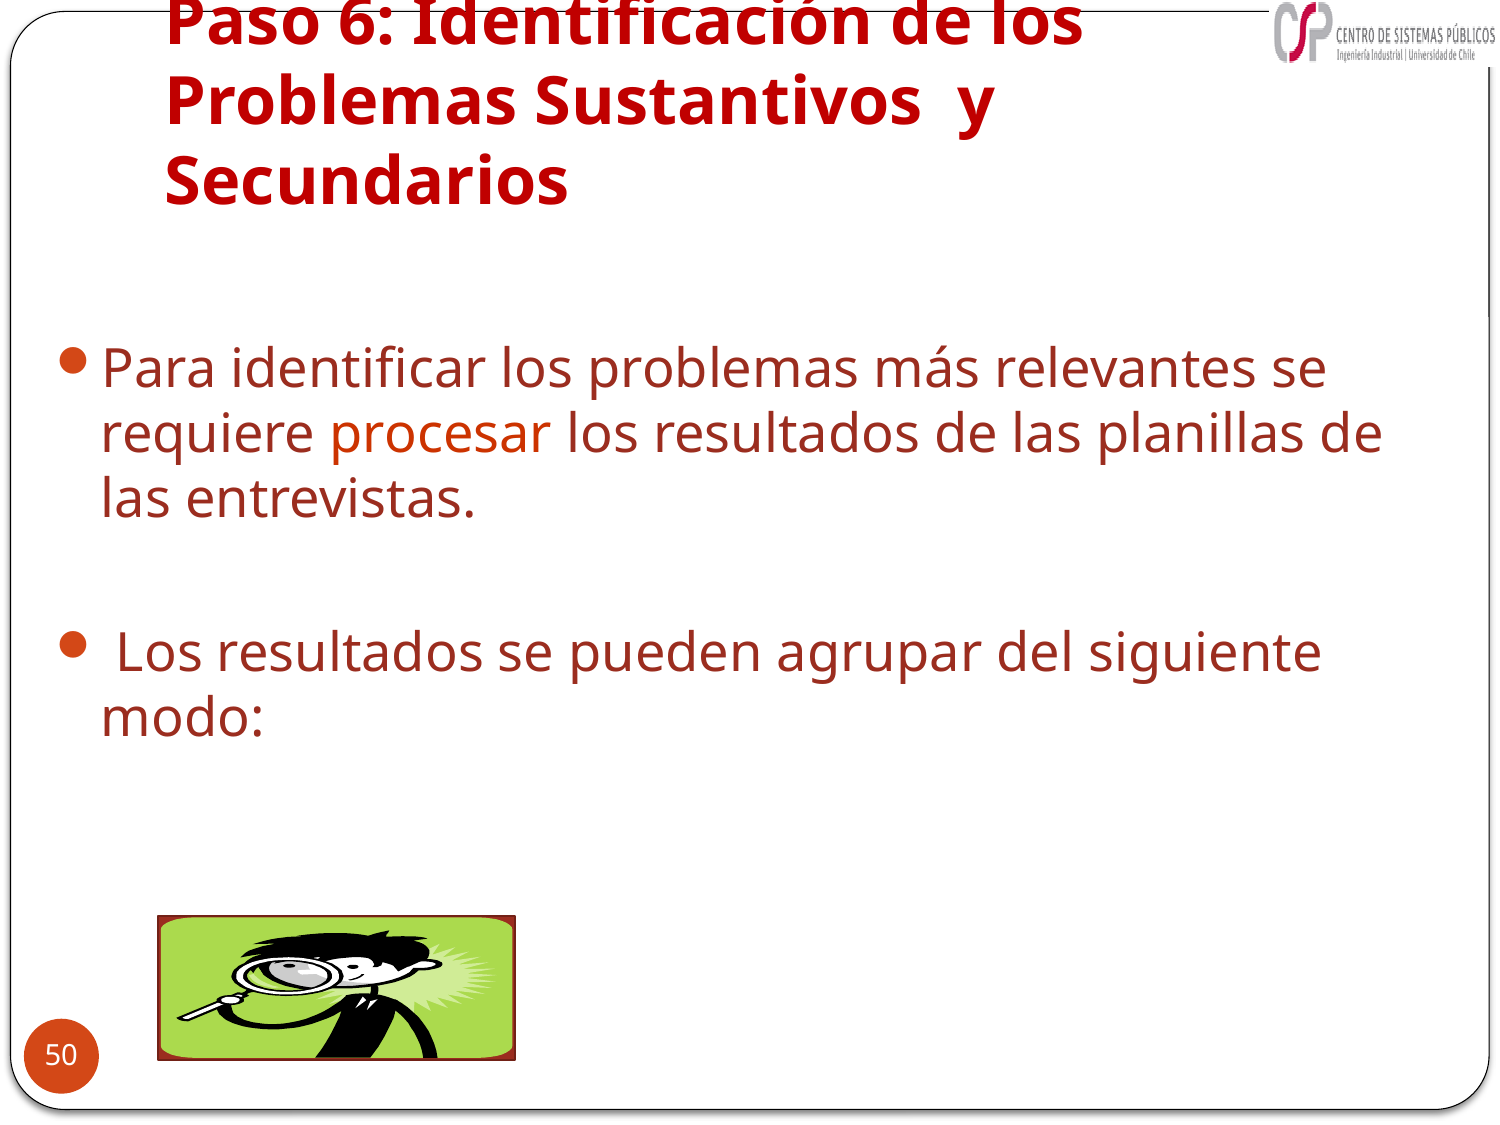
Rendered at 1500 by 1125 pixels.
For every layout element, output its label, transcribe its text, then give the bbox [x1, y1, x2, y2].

slide_number 50 [23, 1024, 97, 1094]
list Para identificar los problemas más relevantes se requiere procesar los resultados de las planillas de las entrevistas. Los resultados se pueden agrupar del siguiente modo: [41, 326, 1467, 1069]
title Paso 6: Identificación de los Problemas Sustantivos y Secundarios [150, 45, 1425, 233]
picture [159, 916, 514, 1059]
picture [1269, 0, 1500, 67]
